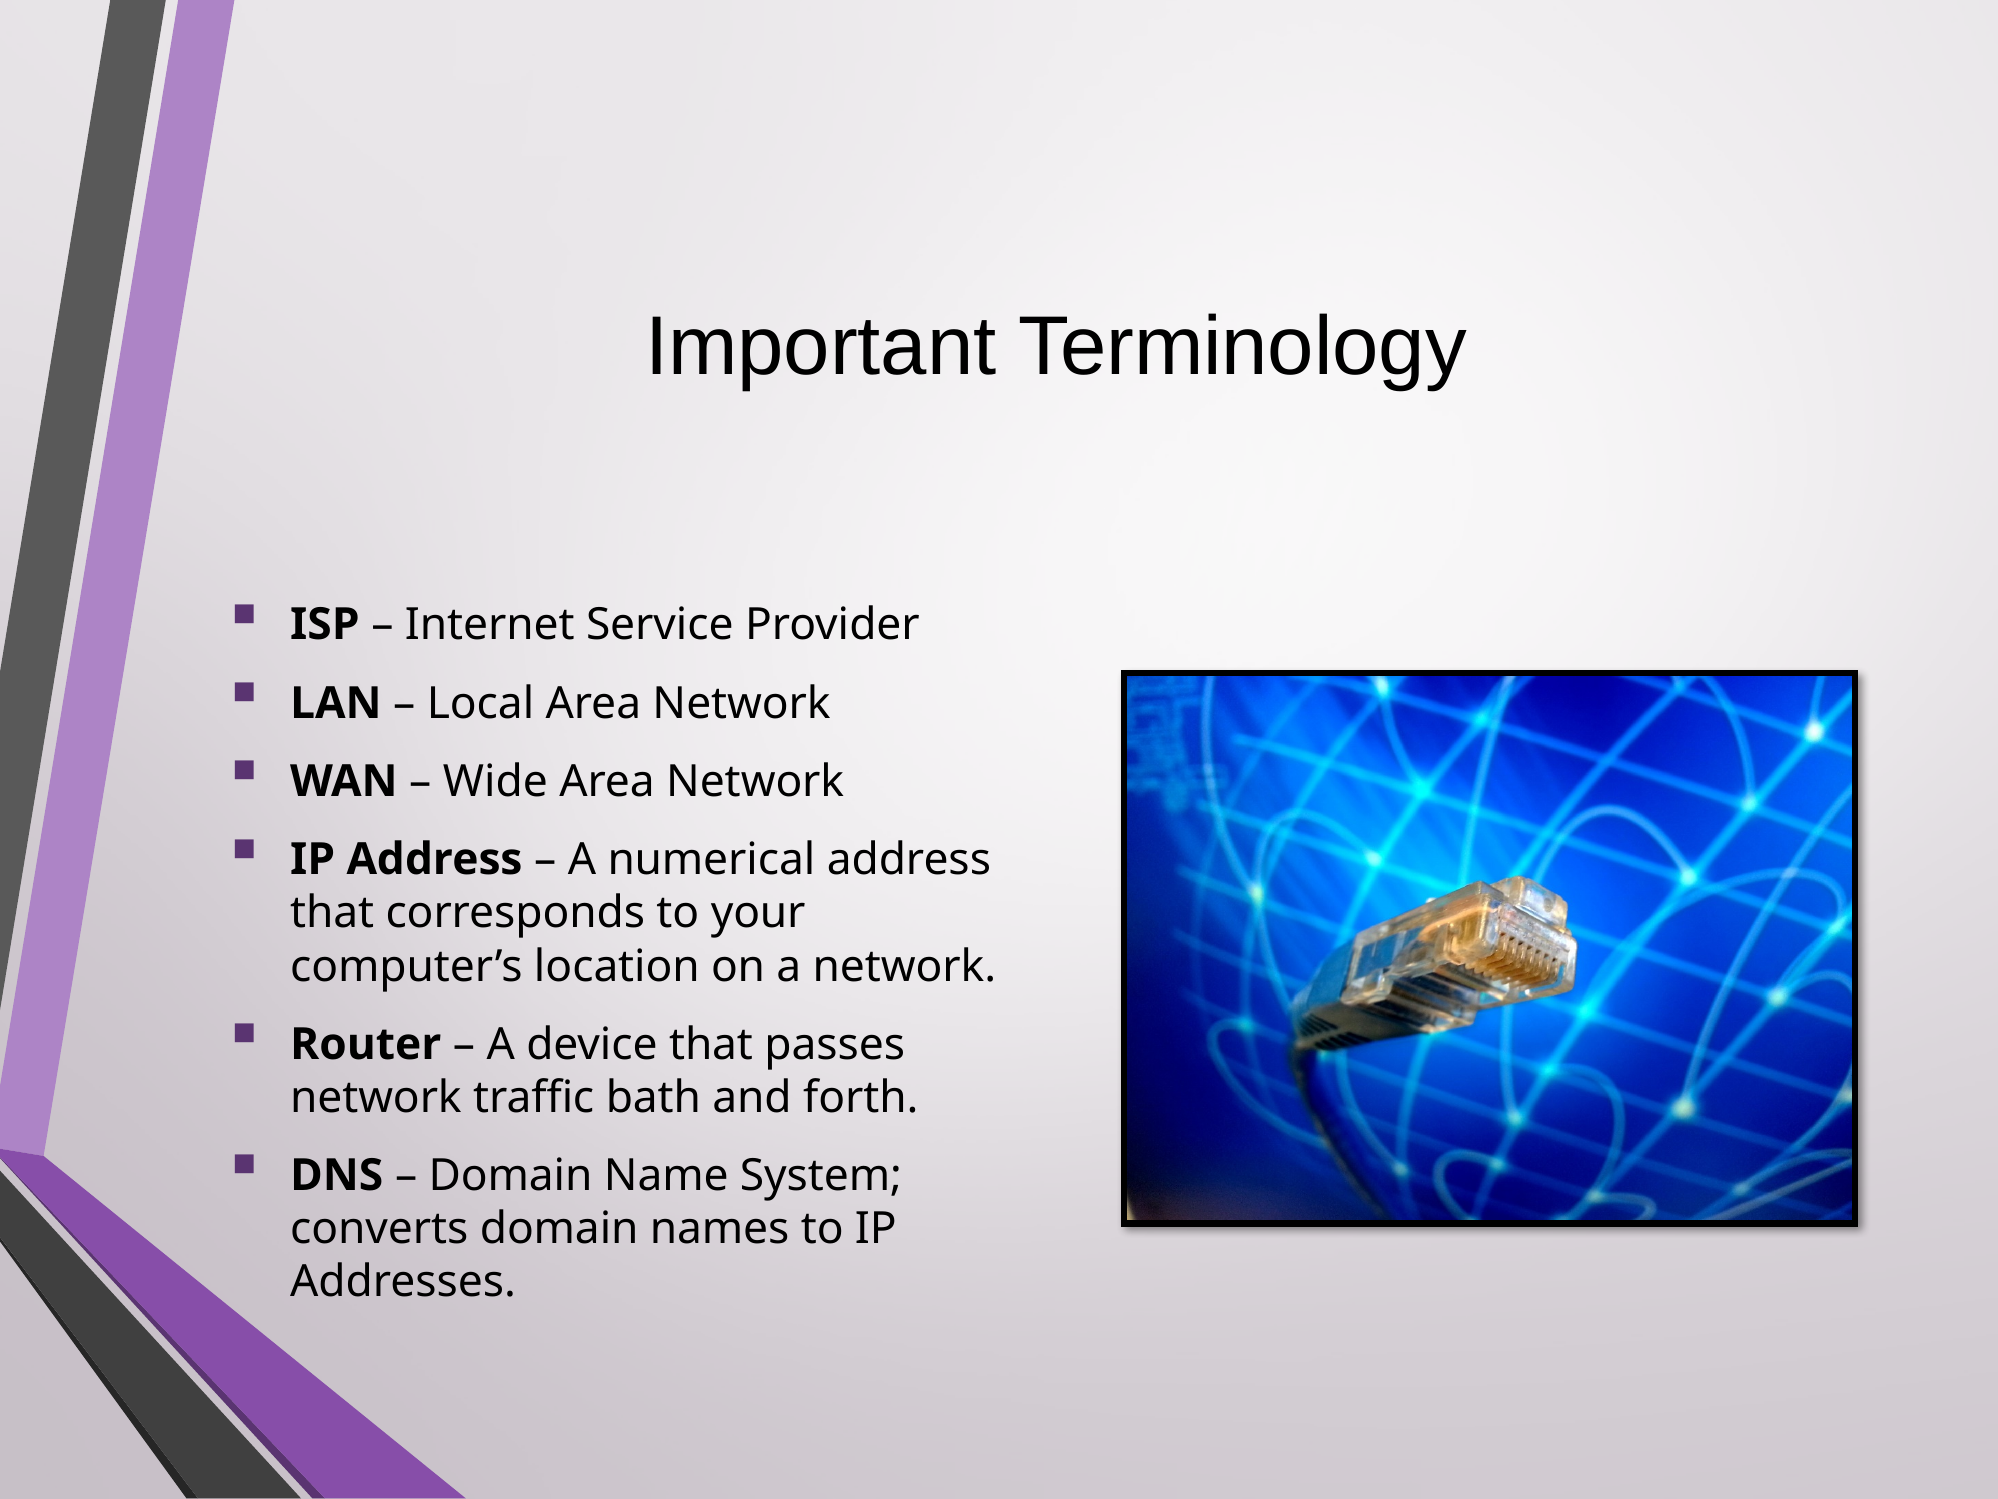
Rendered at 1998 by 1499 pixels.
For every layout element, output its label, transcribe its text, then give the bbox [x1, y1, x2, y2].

list ISP – Internet Service Provider LAN – Local Area Network WAN – Wide Area Network IP Address – A numerical address that corresponds to your computer’s location on a network. Router – A device that passes network traffic bath and forth. DNS – Domain Name System; converts domain names to IP Addresses. [214, 582, 1032, 1319]
title Important Terminology [214, 149, 1898, 533]
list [1126, 676, 1853, 1221]
